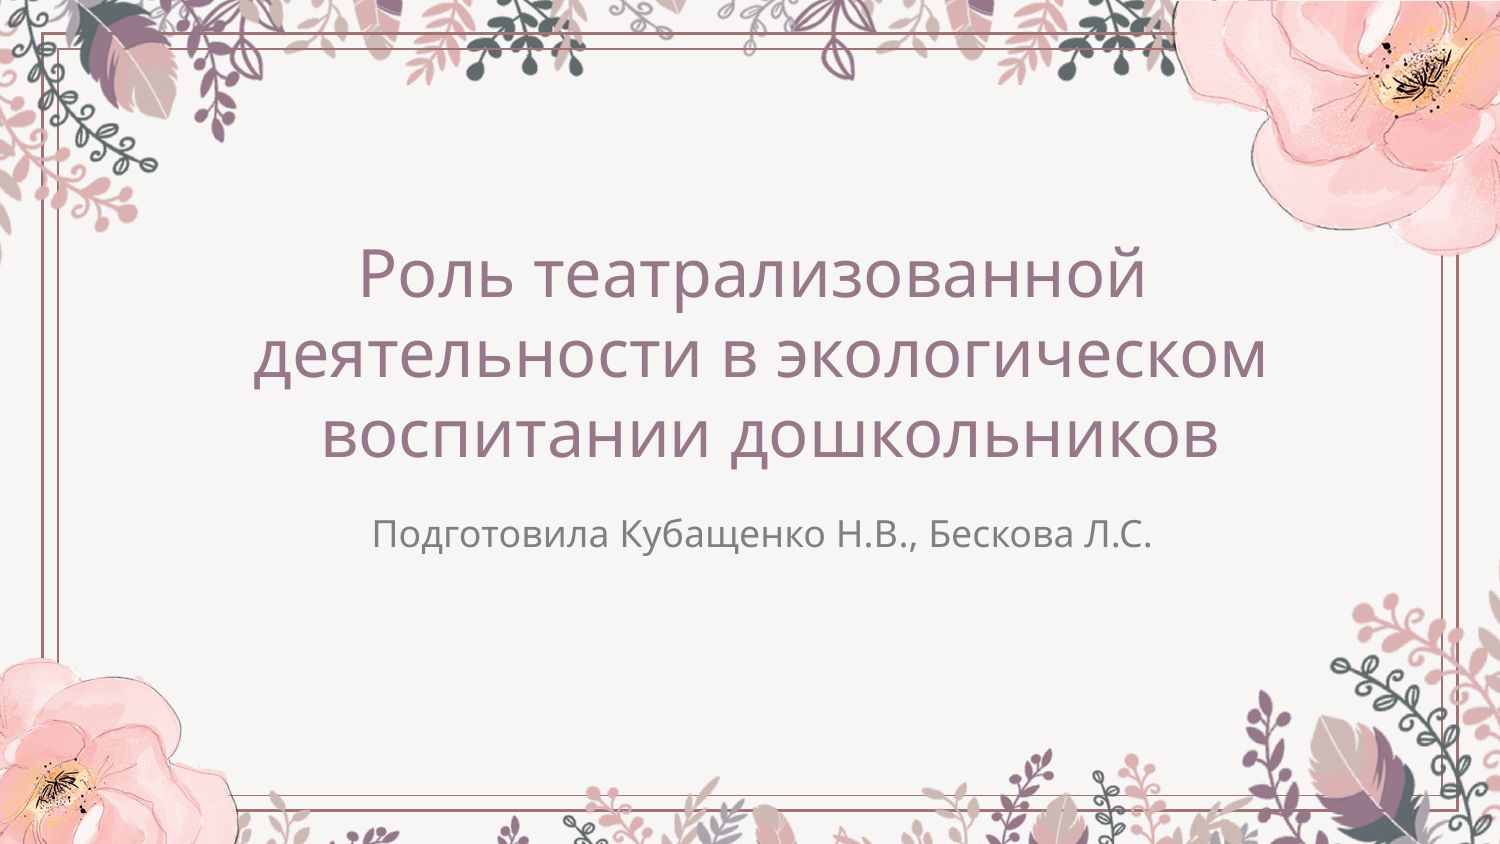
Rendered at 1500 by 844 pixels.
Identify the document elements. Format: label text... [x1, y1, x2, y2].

text_box Роль театрализованной деятельности в экологическом воспитании дошкольников [95, 223, 1429, 480]
picture [0, 519, 1499, 844]
text_box Подготовила Кубащенко Н.В., Бескова Л.С. [234, 479, 1290, 562]
picture [0, 0, 1500, 309]
